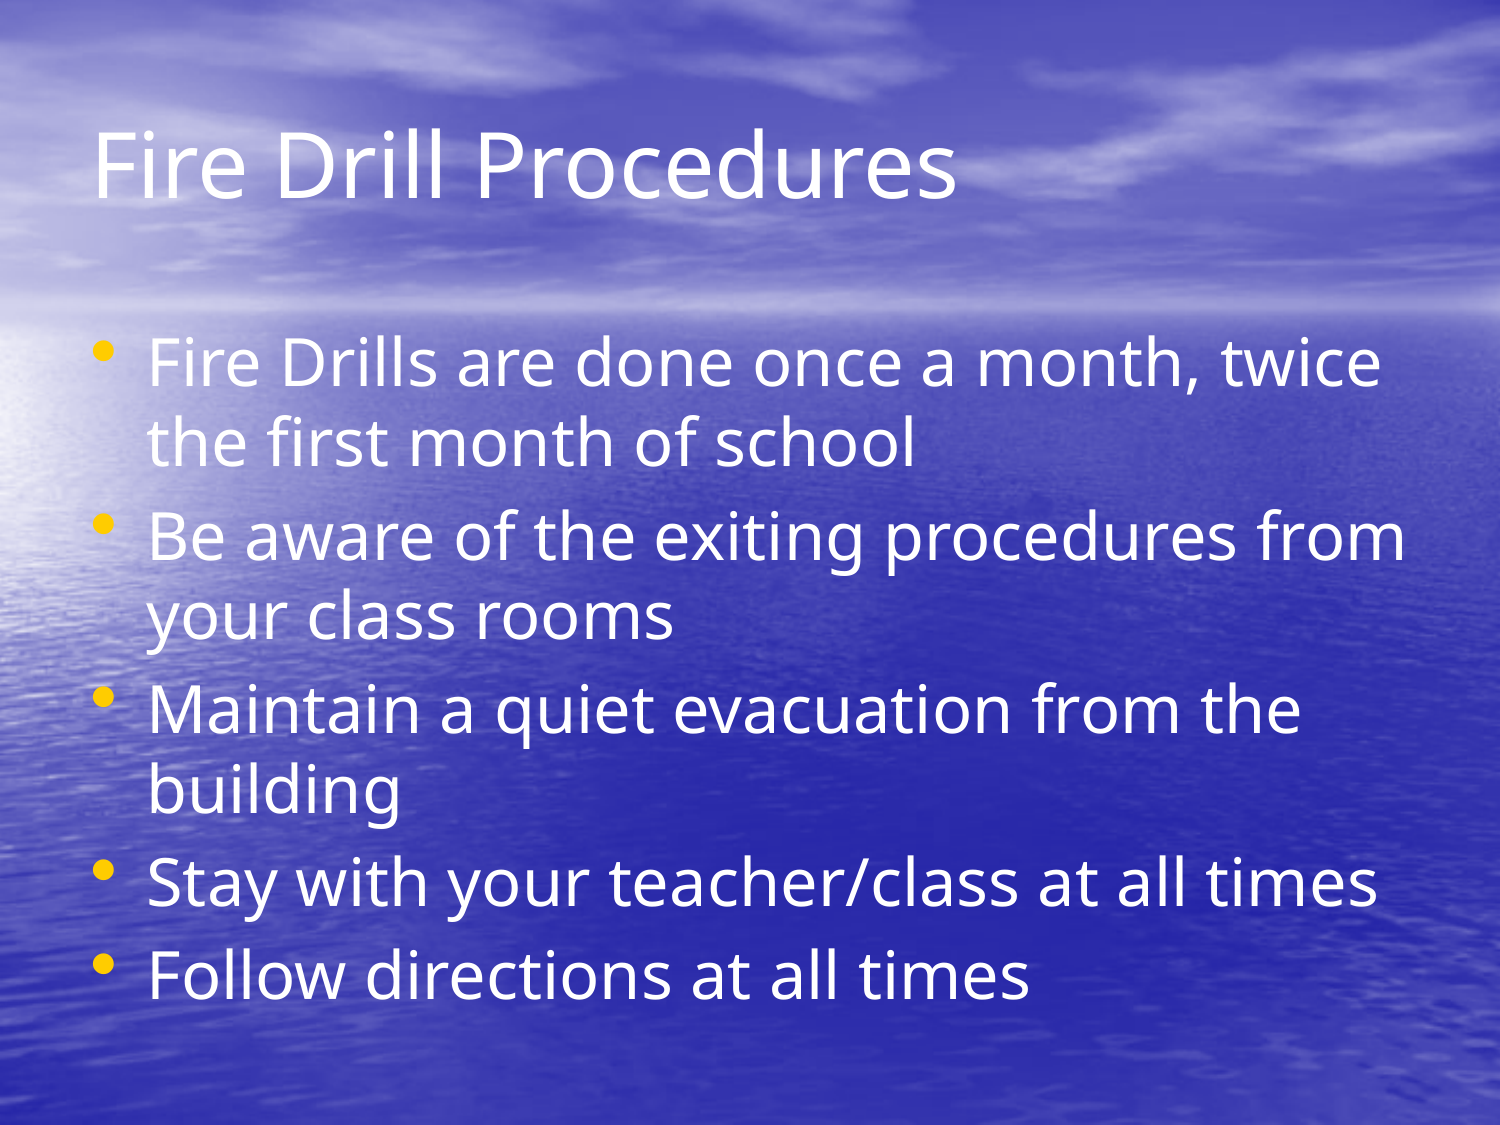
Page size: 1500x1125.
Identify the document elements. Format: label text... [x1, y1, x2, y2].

list Fire Drills are done once a month, twice the first month of school Be aware of the exiting procedures from your class rooms Maintain a quiet evacuation from the building Stay with your teacher/class at all times Follow directions at all times [74, 312, 1451, 1051]
title Fire Drill Procedures [74, 47, 1426, 276]
